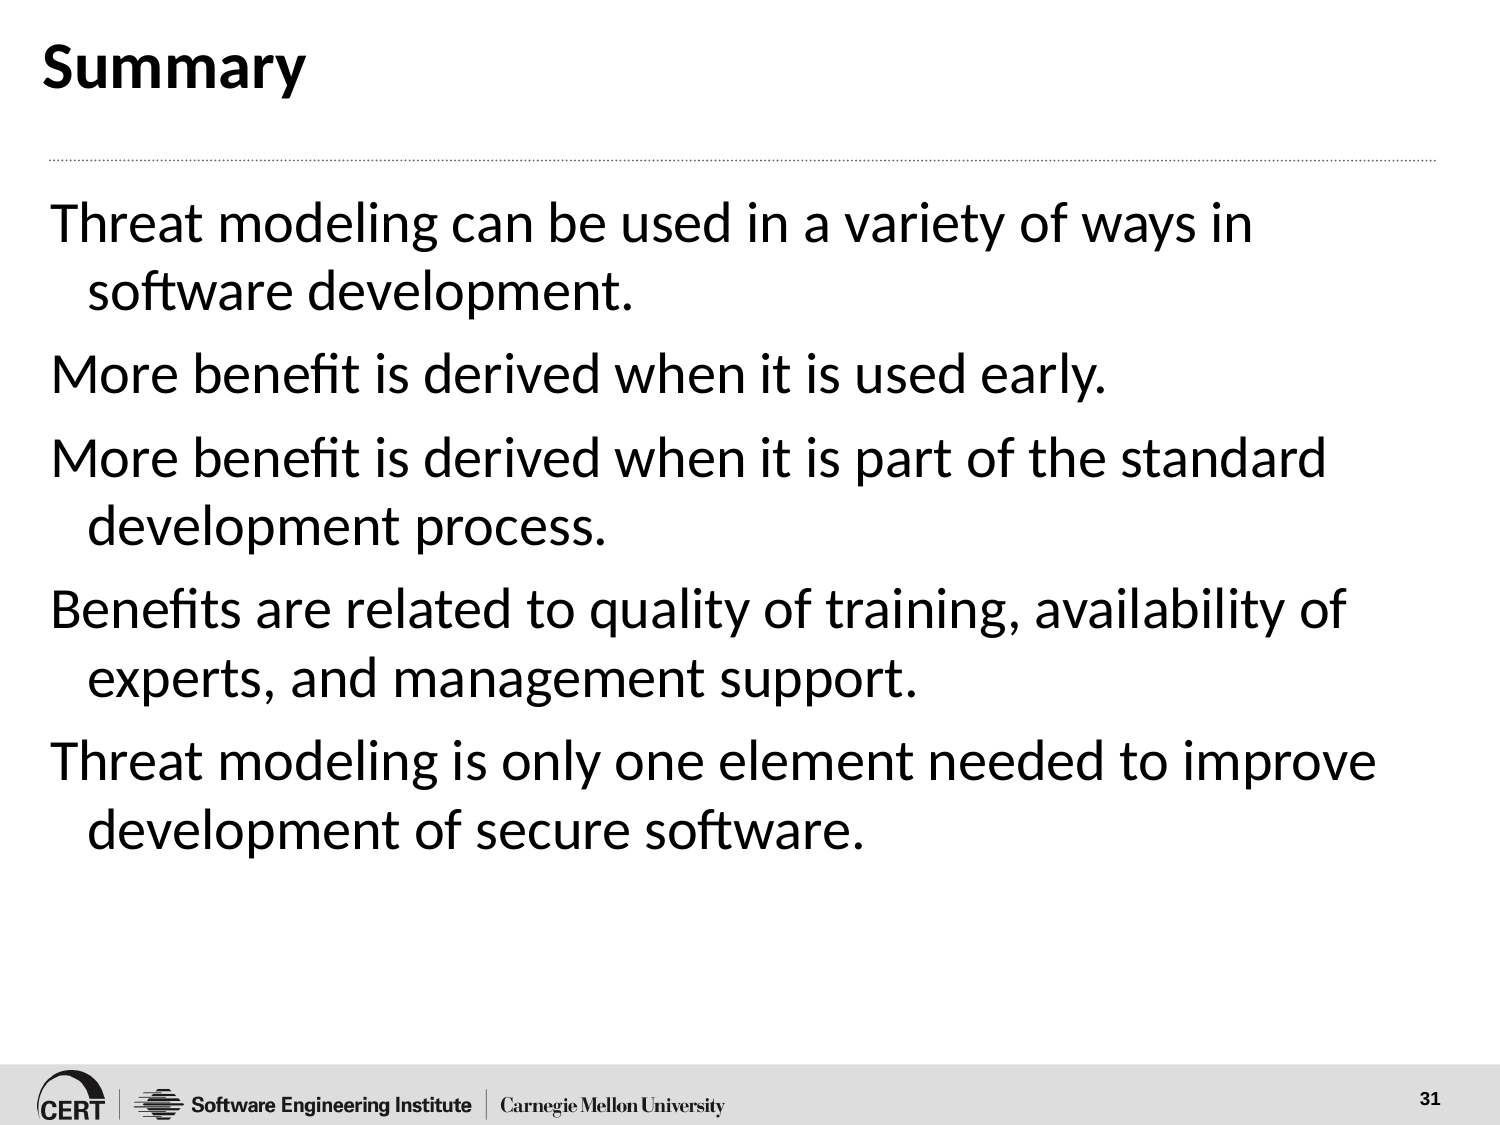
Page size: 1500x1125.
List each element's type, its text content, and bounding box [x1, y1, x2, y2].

picture [37, 1069, 725, 1122]
title Summary [42, 37, 1434, 155]
list Threat modeling can be used in a variety of ways in software development. More benefit is derived when it is used early. More benefit is derived when it is part of the standard development process. Benefits are related to quality of training, availability of experts, and management support. Threat modeling is only one element needed to improve development of secure software. [49, 187, 1438, 1001]
